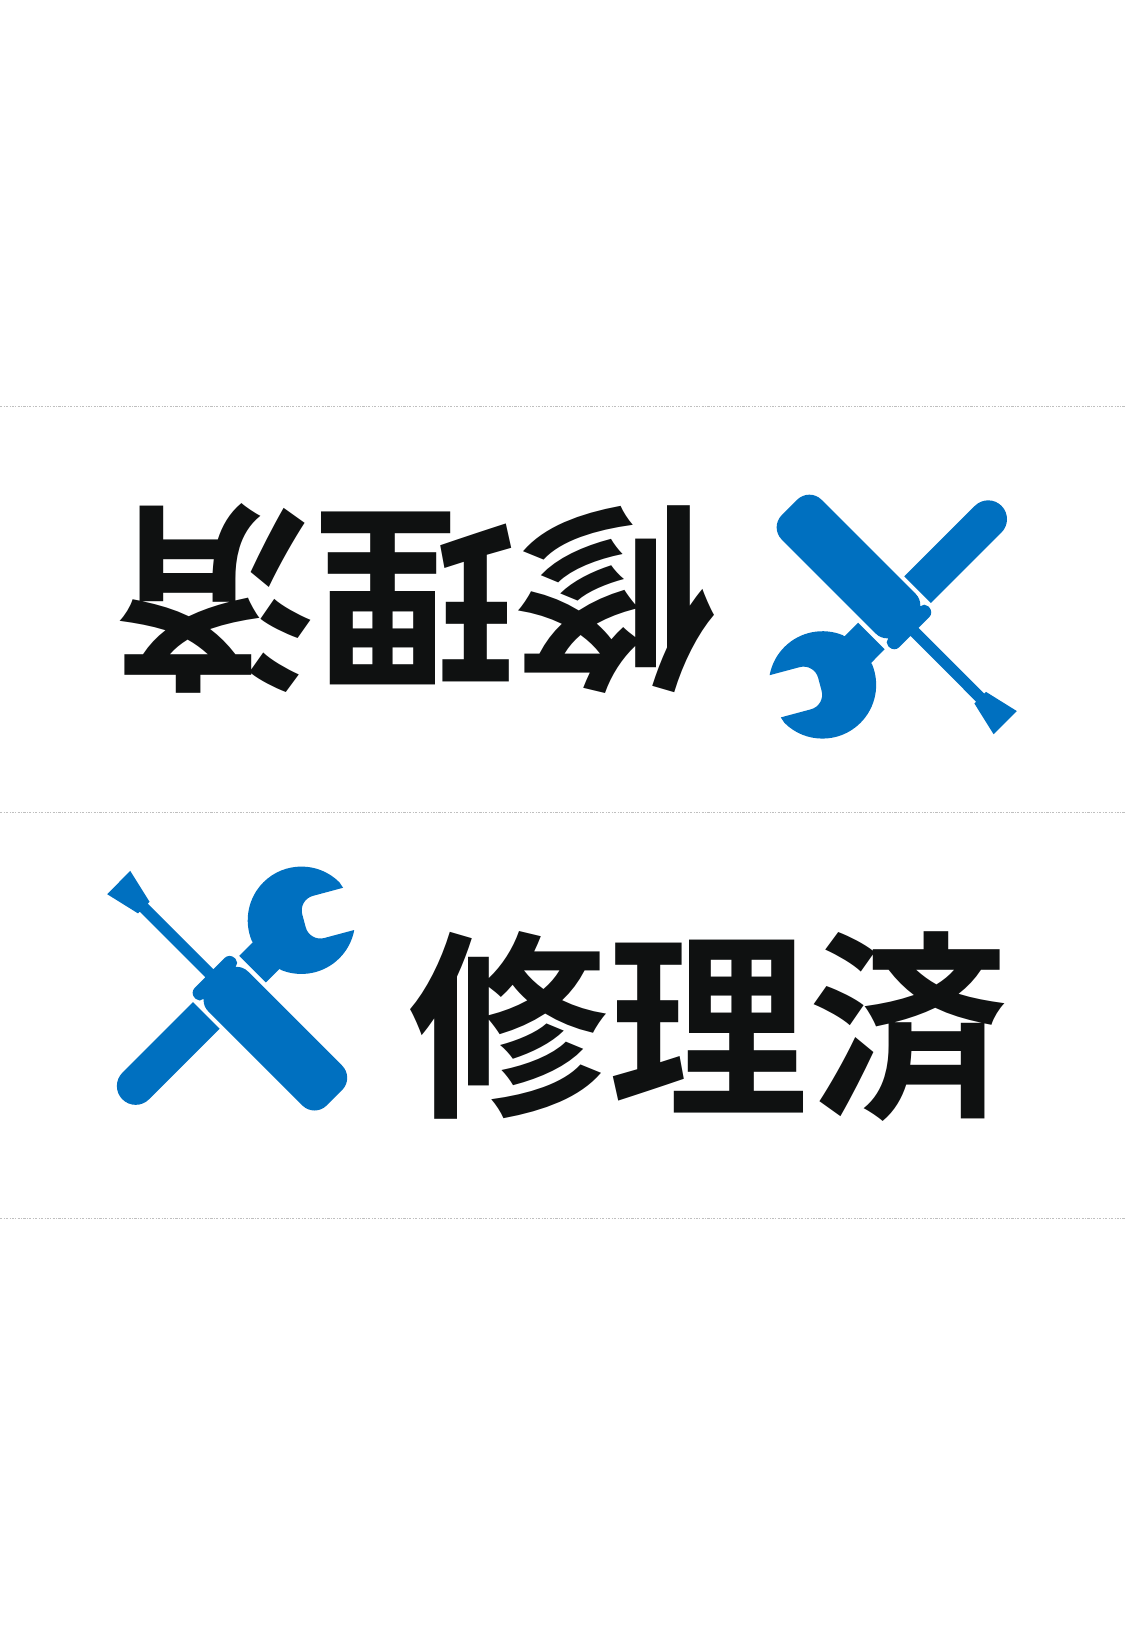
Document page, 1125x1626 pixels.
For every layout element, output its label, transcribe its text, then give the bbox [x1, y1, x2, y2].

text_box [768, 621, 887, 740]
text_box [105, 865, 356, 1112]
text_box 修理済 [101, 476, 732, 731]
text_box 修理済 [393, 894, 1024, 1149]
text_box [775, 493, 1019, 736]
